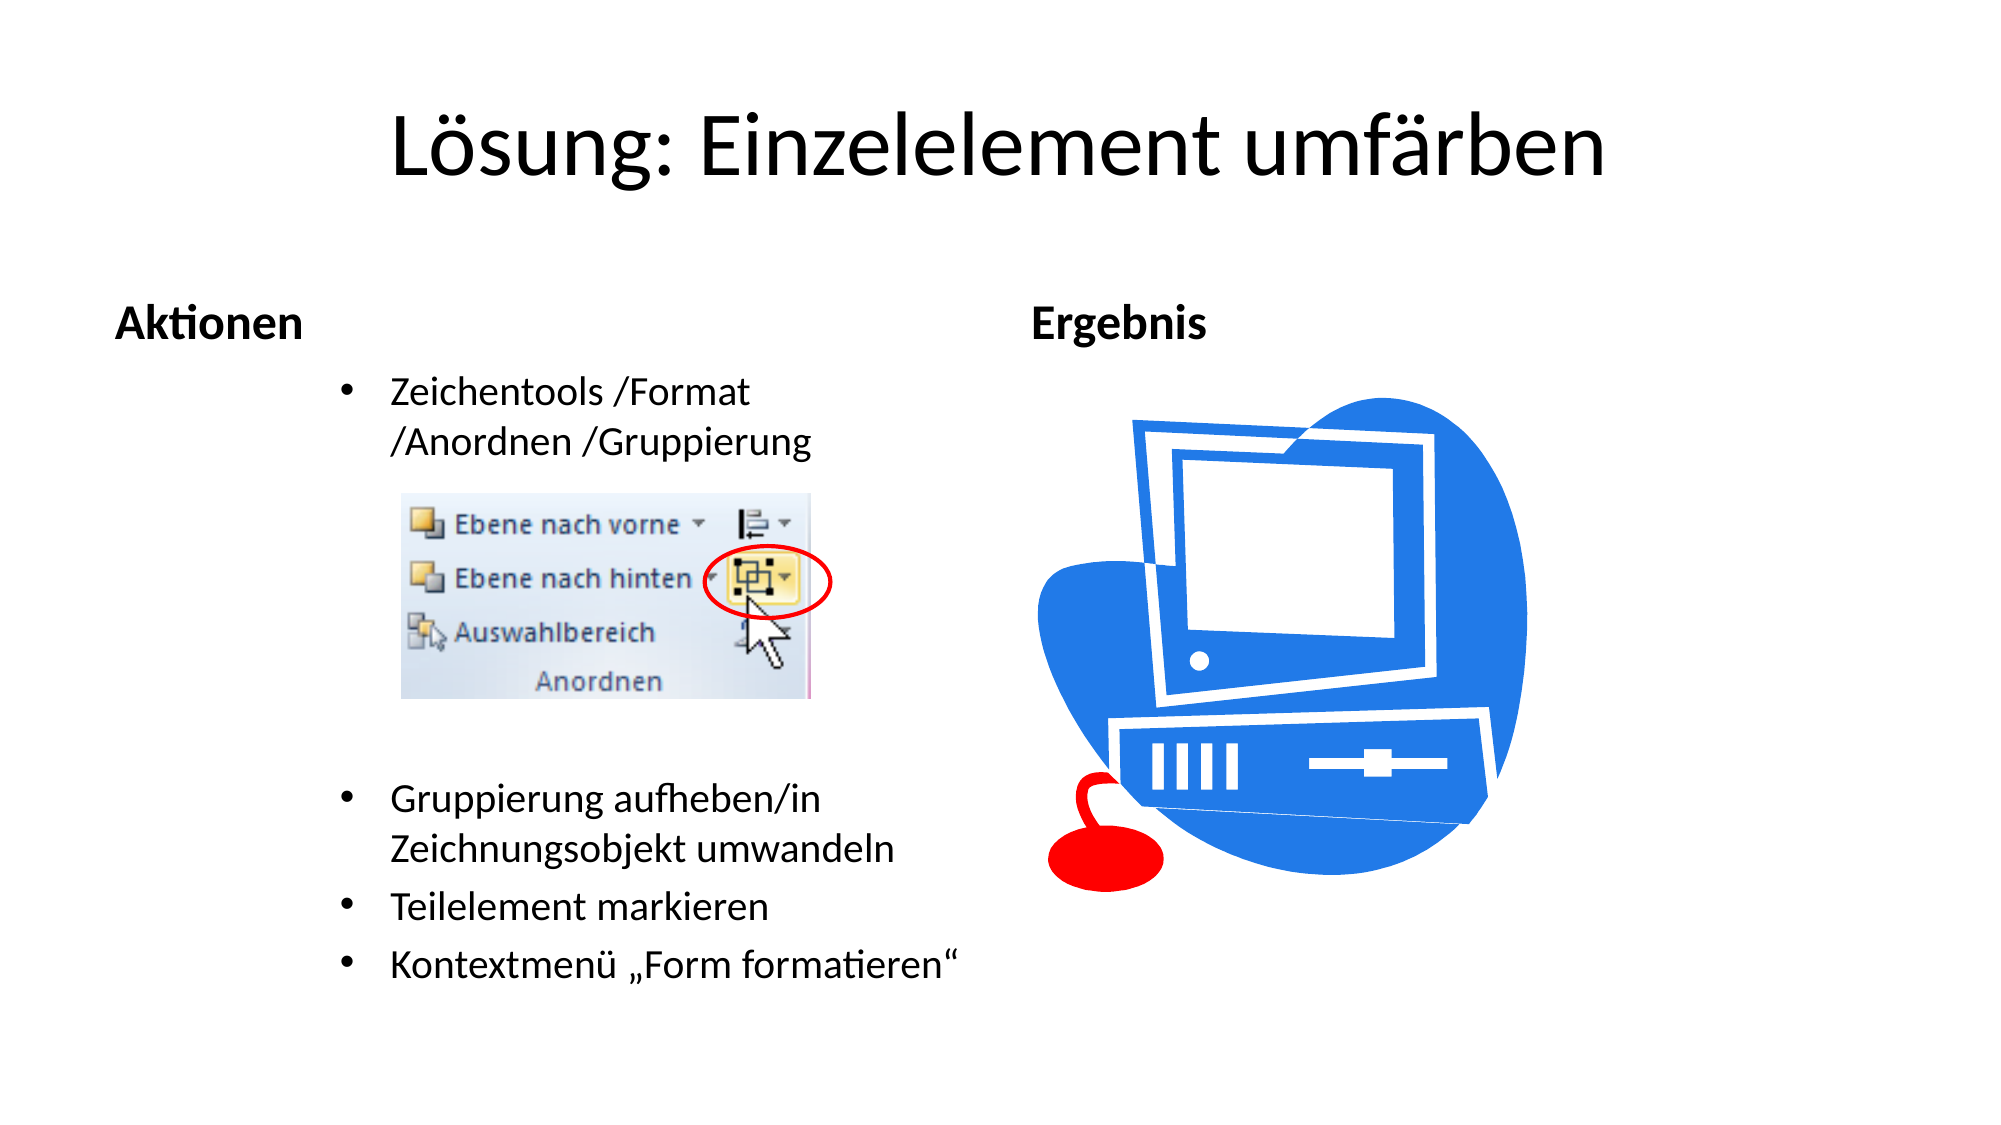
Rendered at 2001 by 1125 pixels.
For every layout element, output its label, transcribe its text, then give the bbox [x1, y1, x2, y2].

text_box [1171, 448, 1397, 633]
text_box [1037, 397, 1528, 779]
picture [401, 492, 812, 700]
text_box [815, 555, 833, 609]
text_box [1119, 718, 1488, 825]
text_box [1035, 394, 1540, 892]
list Aktionen [99, 251, 984, 357]
title Lösung: Einzelelement umfärben [99, 45, 1900, 233]
list Zeichentools /Format /Anordnen /Gruppierung Gruppierung aufheben/in Zeichnungsobjekt umwandeln Teilelement markieren Kontextmenü „Form formatieren“ [324, 356, 988, 1005]
text_box [1132, 419, 1310, 565]
list Ergebnis [1015, 251, 1900, 357]
text_box [1155, 438, 1426, 696]
text_box [1048, 772, 1164, 892]
text_box [1155, 808, 1460, 875]
